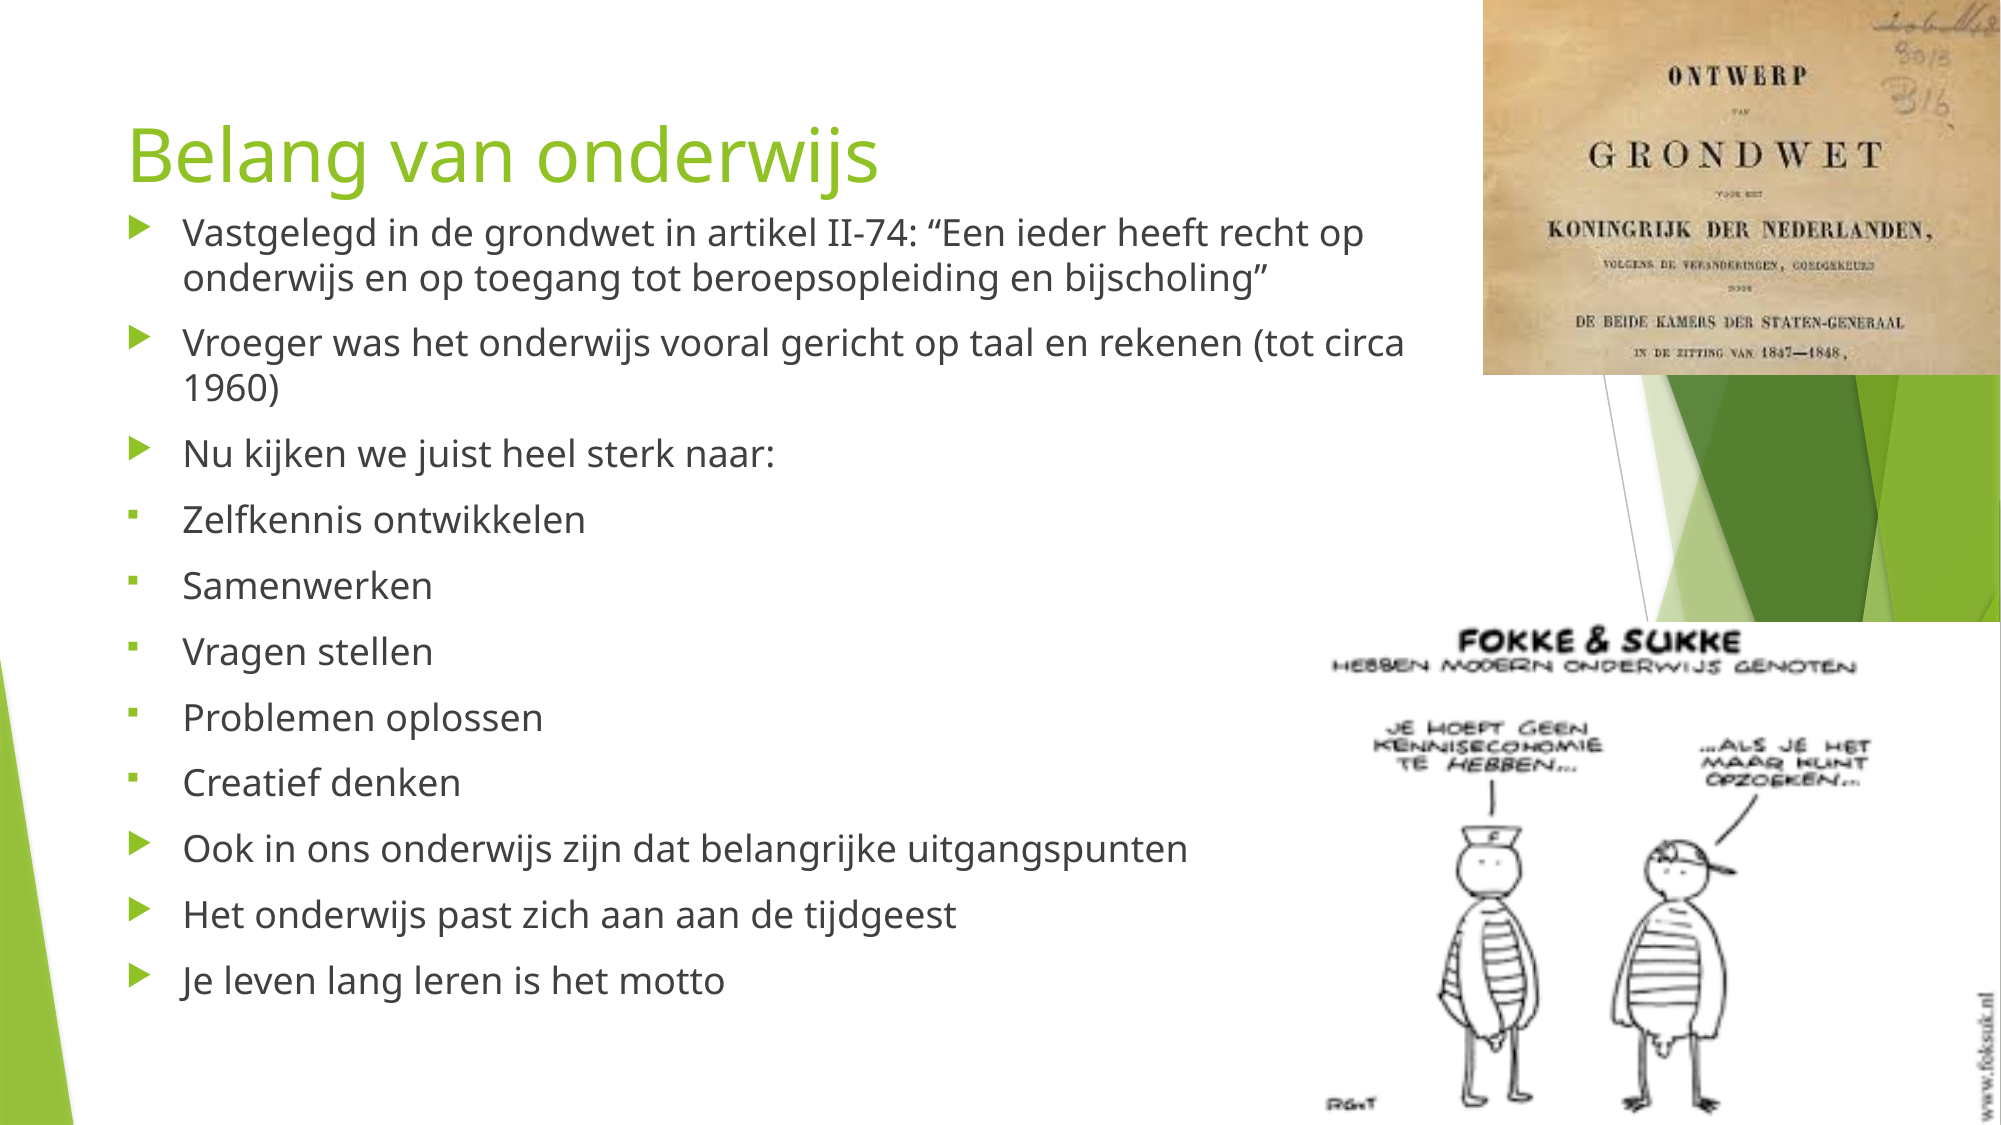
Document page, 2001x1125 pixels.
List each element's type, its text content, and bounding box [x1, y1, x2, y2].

picture [1482, 0, 2000, 376]
picture [1192, 621, 2000, 1125]
title Belang van onderwijs [111, 99, 1477, 200]
list Vastgelegd in de grondwet in artikel II-74: “Een ieder heeft recht op onderwijs en op toegang tot beroepsopleiding en bijscholing” Vroeger was het onderwijs vooral gericht op taal en rekenen (tot circa 1960) Nu kijken we juist heel sterk naar: Zelfkennis ontwikkelen Samenwerken Vragen stellen Problemen oplossen Creatief denken Ook in ons onderwijs zijn dat belangrijke uitgangspunten Het onderwijs past zich aan aan de tijdgeest Je leven lang leren is het motto [111, 200, 1522, 1088]
